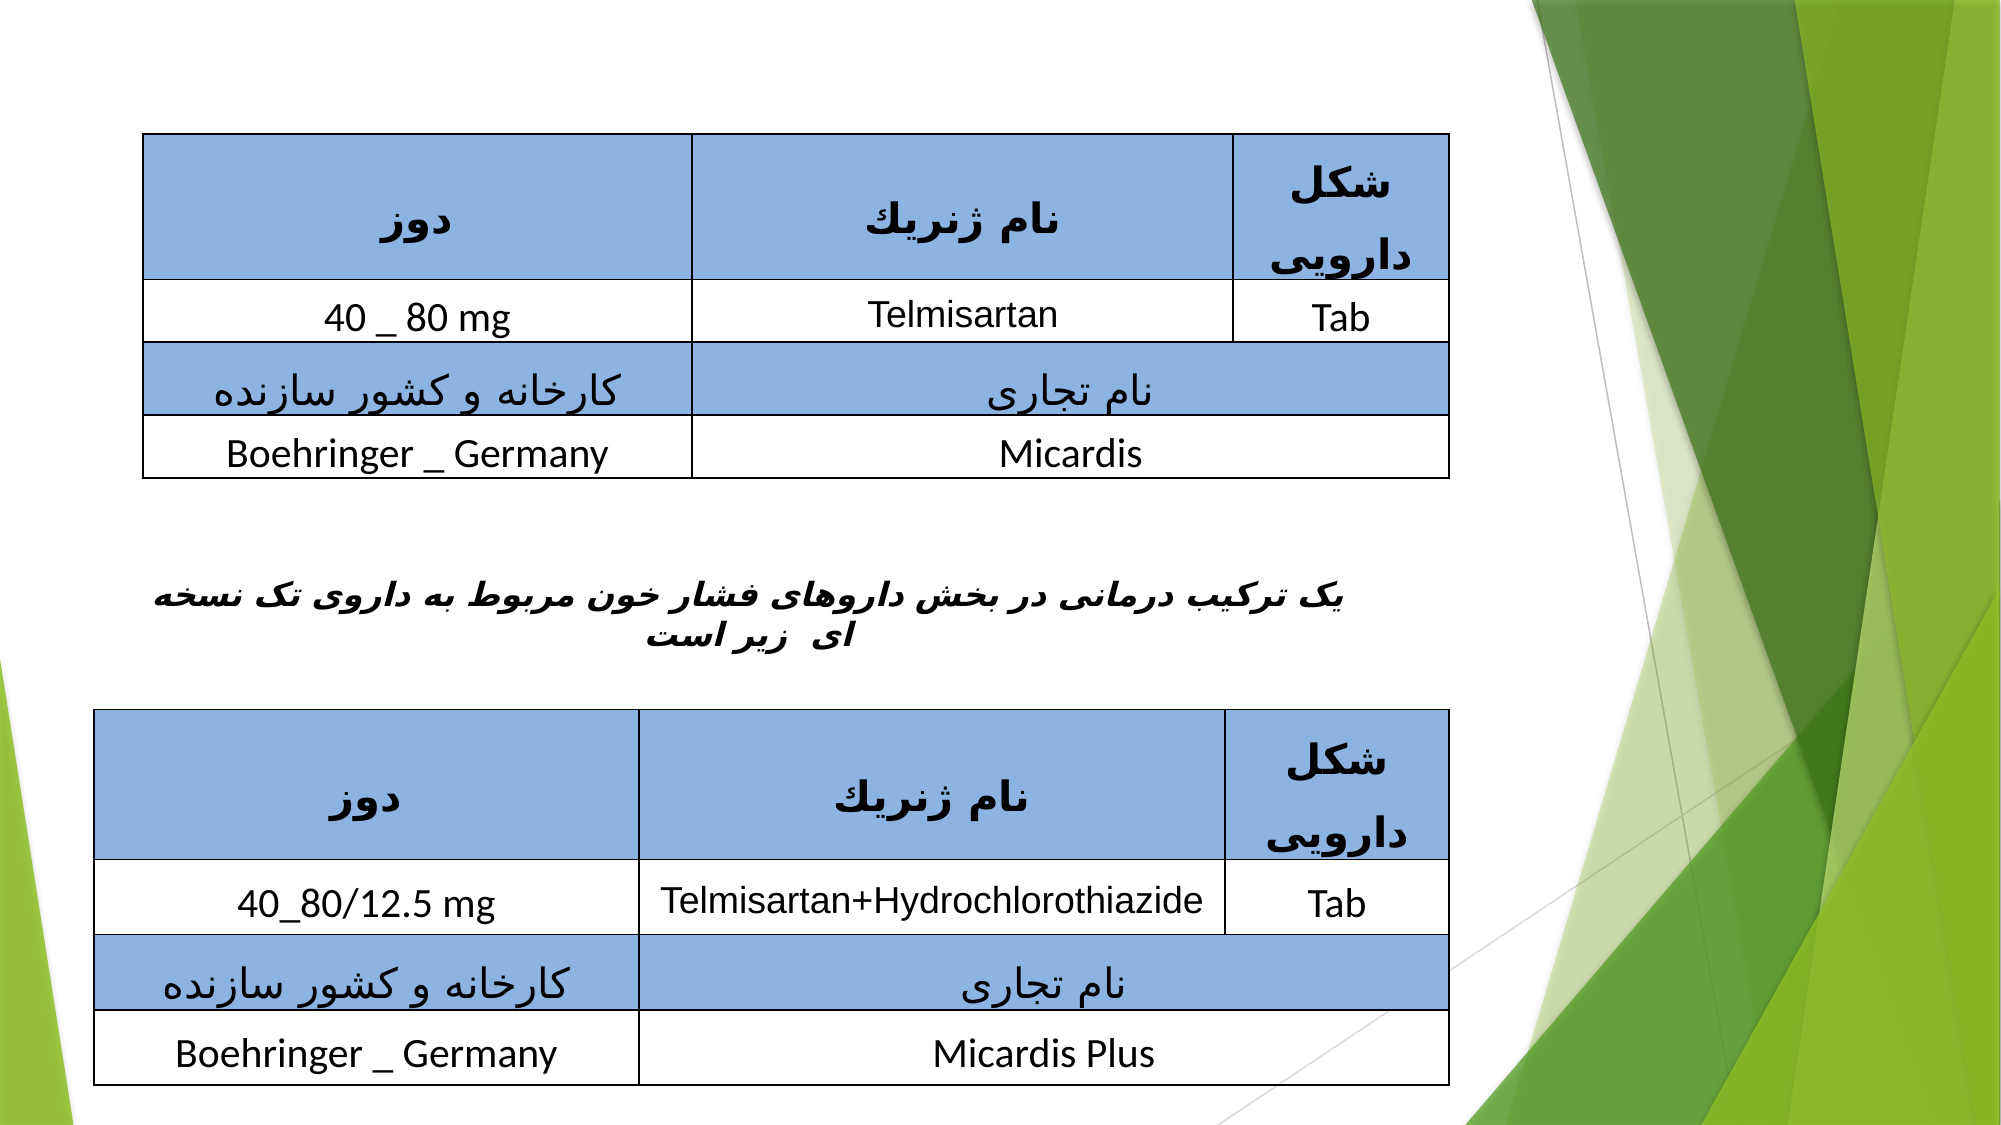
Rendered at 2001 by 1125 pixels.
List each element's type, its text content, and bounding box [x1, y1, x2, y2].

table_cell Boehringer _ Germany [144, 416, 691, 477]
table_cell کارخانه و کشور سازنده [95, 935, 638, 1009]
table_header شکل دارویی [1234, 135, 1448, 279]
table_cell نام تجاری [693, 343, 1448, 414]
table_cell Telmisartan [693, 280, 1232, 341]
table_cell Micardis [693, 416, 1448, 477]
table_cell Boehringer _ Germany [95, 1011, 638, 1084]
table_header نام ژنريك [640, 710, 1224, 859]
table_cell Telmisartan+Hydrochlorothiazide [640, 860, 1224, 934]
table_header دوز [95, 710, 638, 859]
table_cell Tab [1234, 280, 1448, 341]
table_cell کارخانه و کشور سازنده [144, 343, 691, 414]
table_cell نام تجاری [640, 935, 1448, 1009]
table_header دوز [144, 135, 691, 279]
table_cell Tab [1226, 860, 1448, 934]
table_header نام ژنريك [693, 135, 1232, 279]
table_cell Micardis Plus [640, 1011, 1448, 1084]
text_box یک ترکیب درمانی در بخش داروهای فشار خون مربوط به داروی تک نسخه ای زیر است [120, 565, 1376, 661]
table_cell 40 _ 80 mg [144, 280, 691, 341]
table_cell 40_80/12.5 mg [95, 860, 638, 934]
table_header شکل دارویی [1226, 710, 1448, 859]
